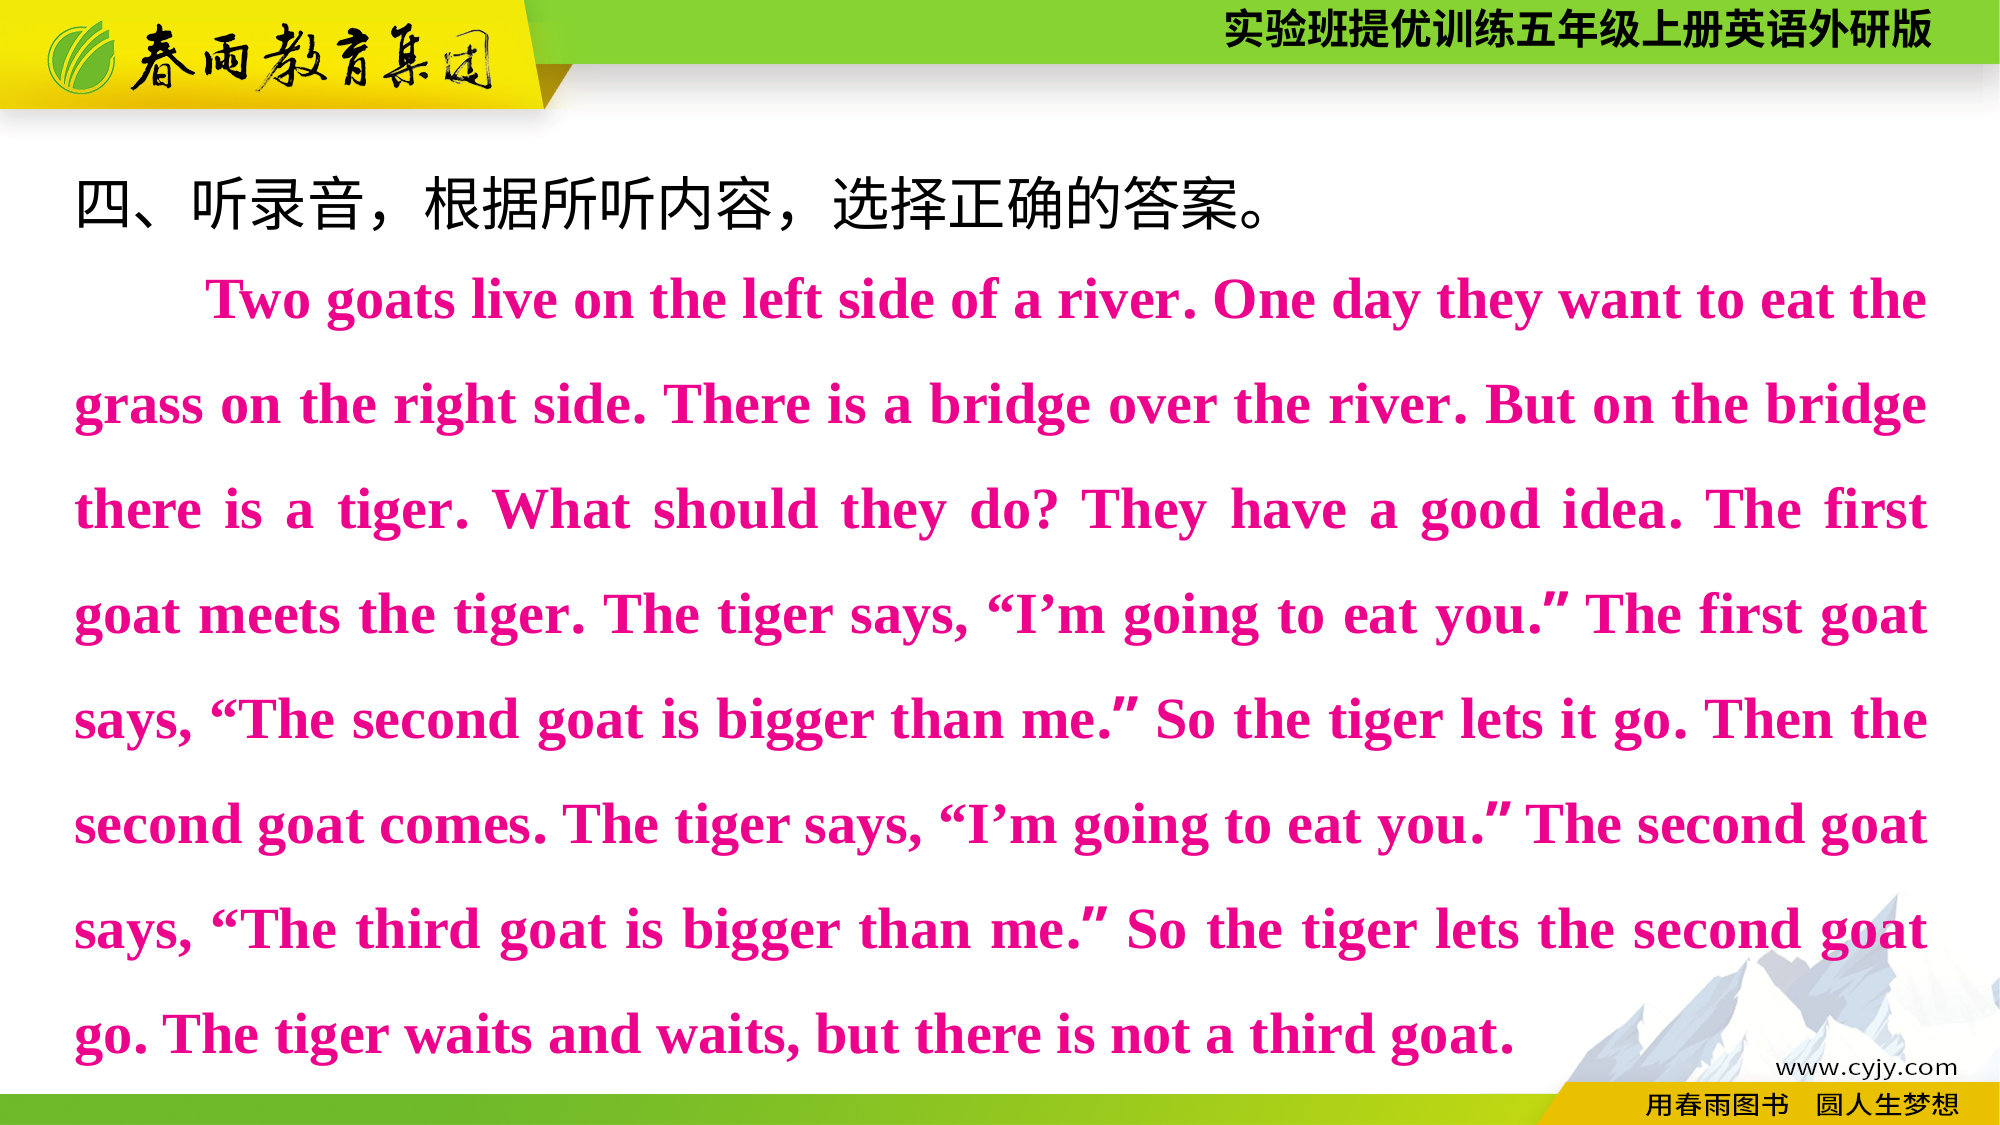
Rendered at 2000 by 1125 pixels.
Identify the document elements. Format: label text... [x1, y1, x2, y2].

text_box Two goats live on the left side of a river. One day they want to eat the grass on the right side. There is a bridge over the river. But on the bridge there is a tiger. What should they do? They have a good idea. The first goat meets the tiger. The tiger says, “I’m going to eat you.” The first goat says, “The second goat is bigger than me.” So the tiger lets it go. Then the second goat comes. The tiger says, “I’m going to eat you.” The second goat says, “The third goat is bigger than me.” So the tiger lets the second goat go. The tiger waits and waits, but there is not a third goat. [59, 217, 1944, 1073]
list 四、听录音，根据所听内容，选择正确的答案。 [59, 124, 1944, 217]
picture [0, 0, 2000, 1125]
